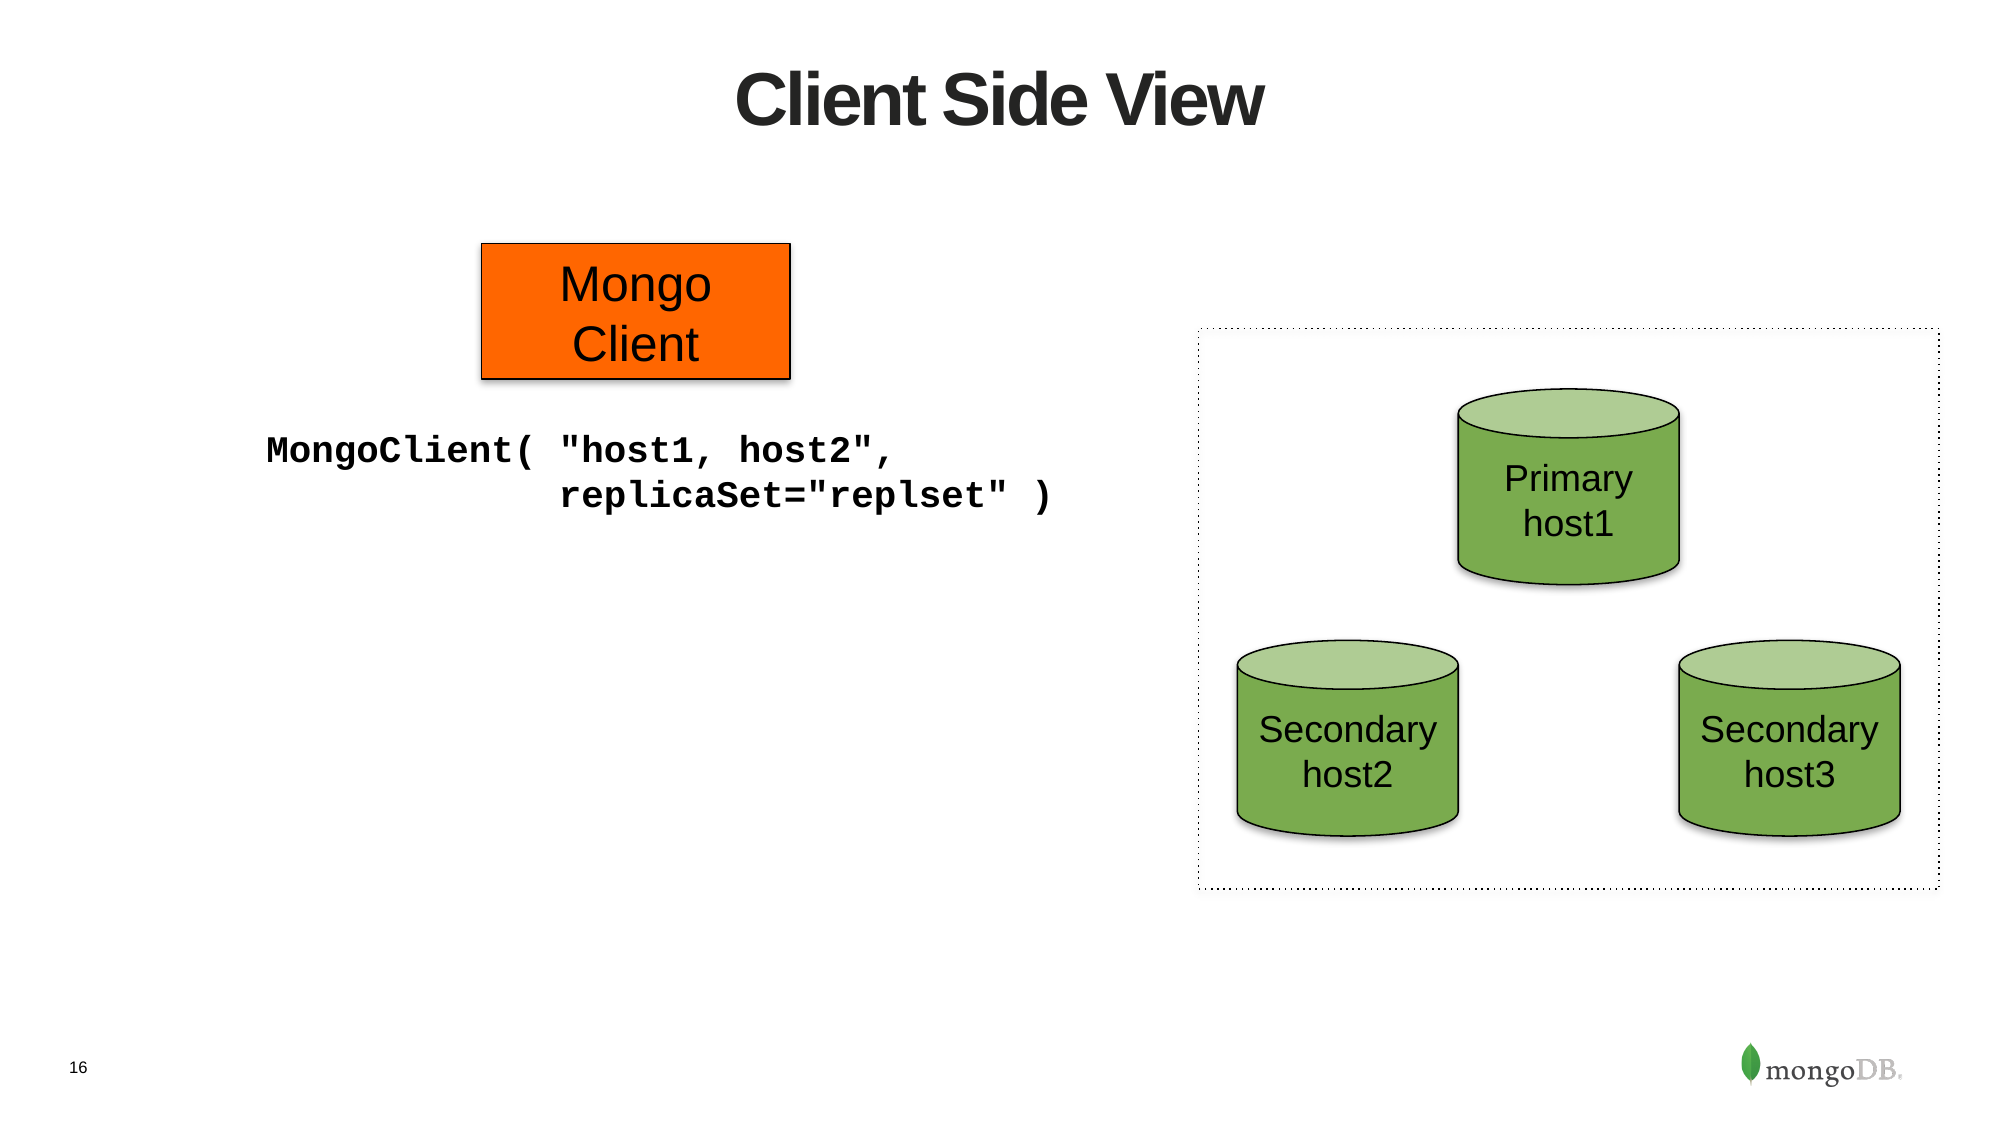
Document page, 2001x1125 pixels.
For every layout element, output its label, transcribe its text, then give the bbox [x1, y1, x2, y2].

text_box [1198, 328, 1940, 890]
text_box Mongo Client [481, 243, 791, 380]
title Client Side View [99, 1, 1900, 190]
text_box MongoClient( "host1, host2", replicaSet="replset" ) [251, 417, 1092, 523]
